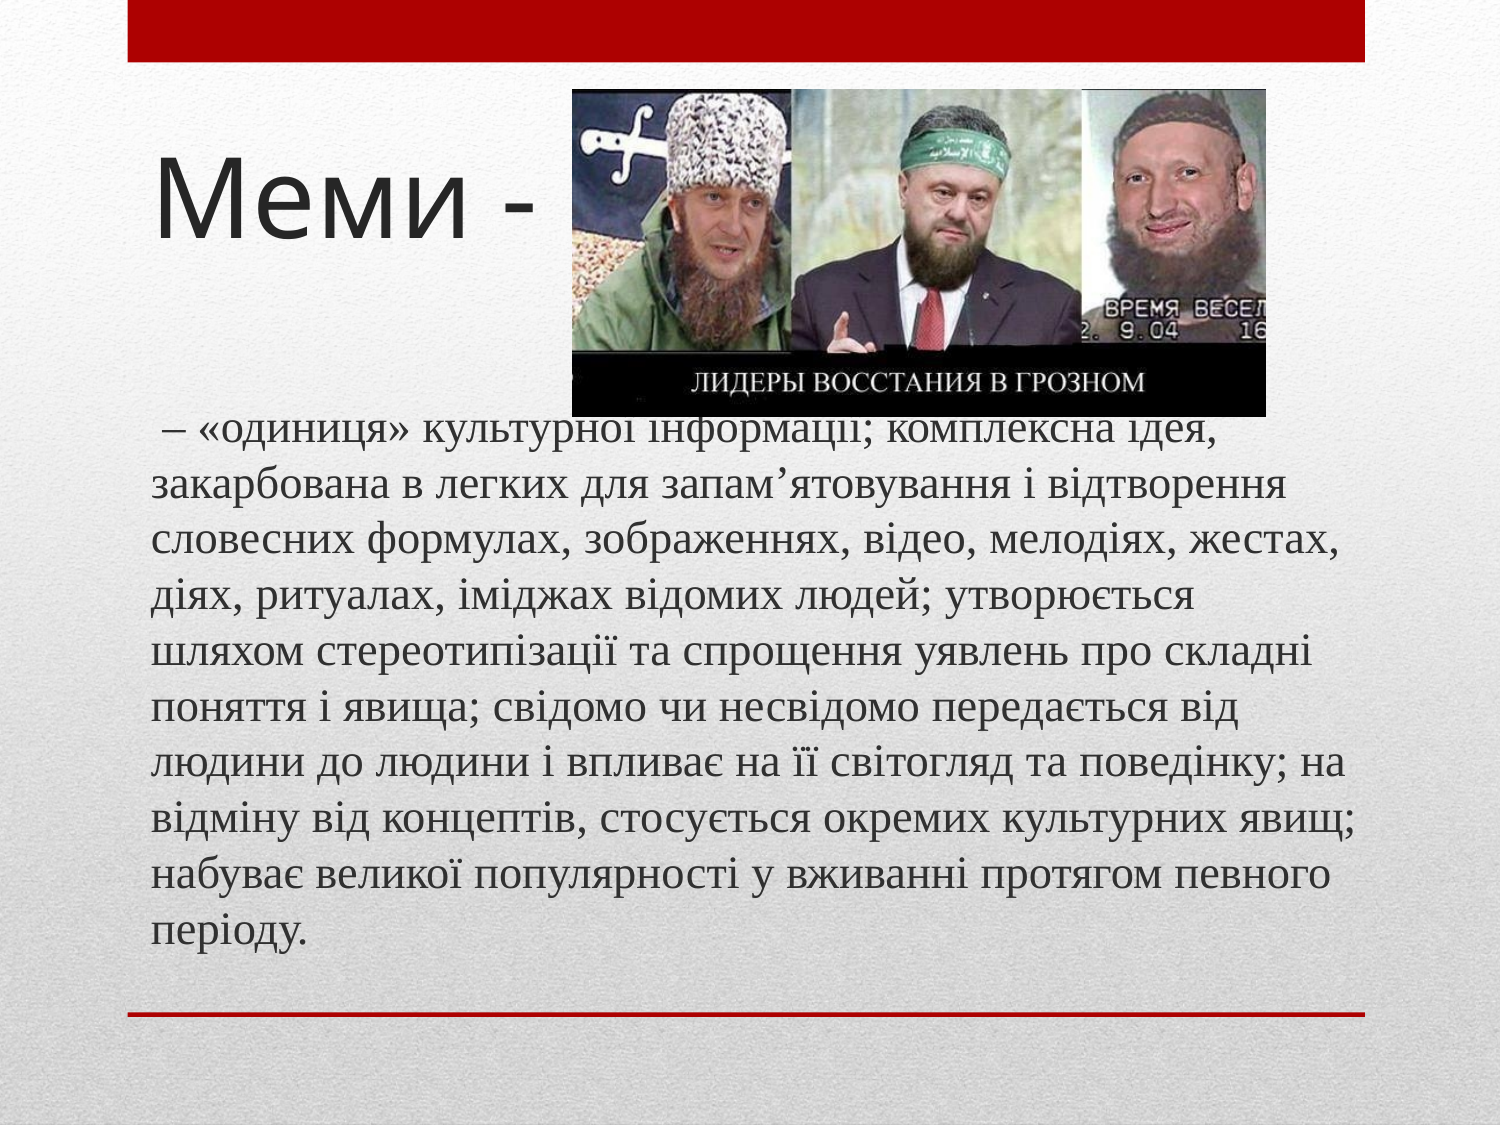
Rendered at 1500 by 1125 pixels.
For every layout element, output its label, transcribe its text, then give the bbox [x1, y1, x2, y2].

title Меми - [135, 90, 572, 269]
picture [572, 89, 1266, 418]
list – «одиниця» культурної інформації; комплексна ідея, закарбована в легких для запам’ятовування і відтворення словесних формулах, зображеннях, відео, мелодіях, жестах, діях, ритуалах, іміджах відомих людей; утворюється шляхом стереотипізації та спрощення уявлень про складні поняття і явища; свідомо чи несвідомо передається від людини до людини і впливає на її світогляд та поведінку; на відміну від концептів, стосується окремих культурних явищ; набуває великої популярності у вживанні протягом певного періоду. [135, 385, 1374, 965]
